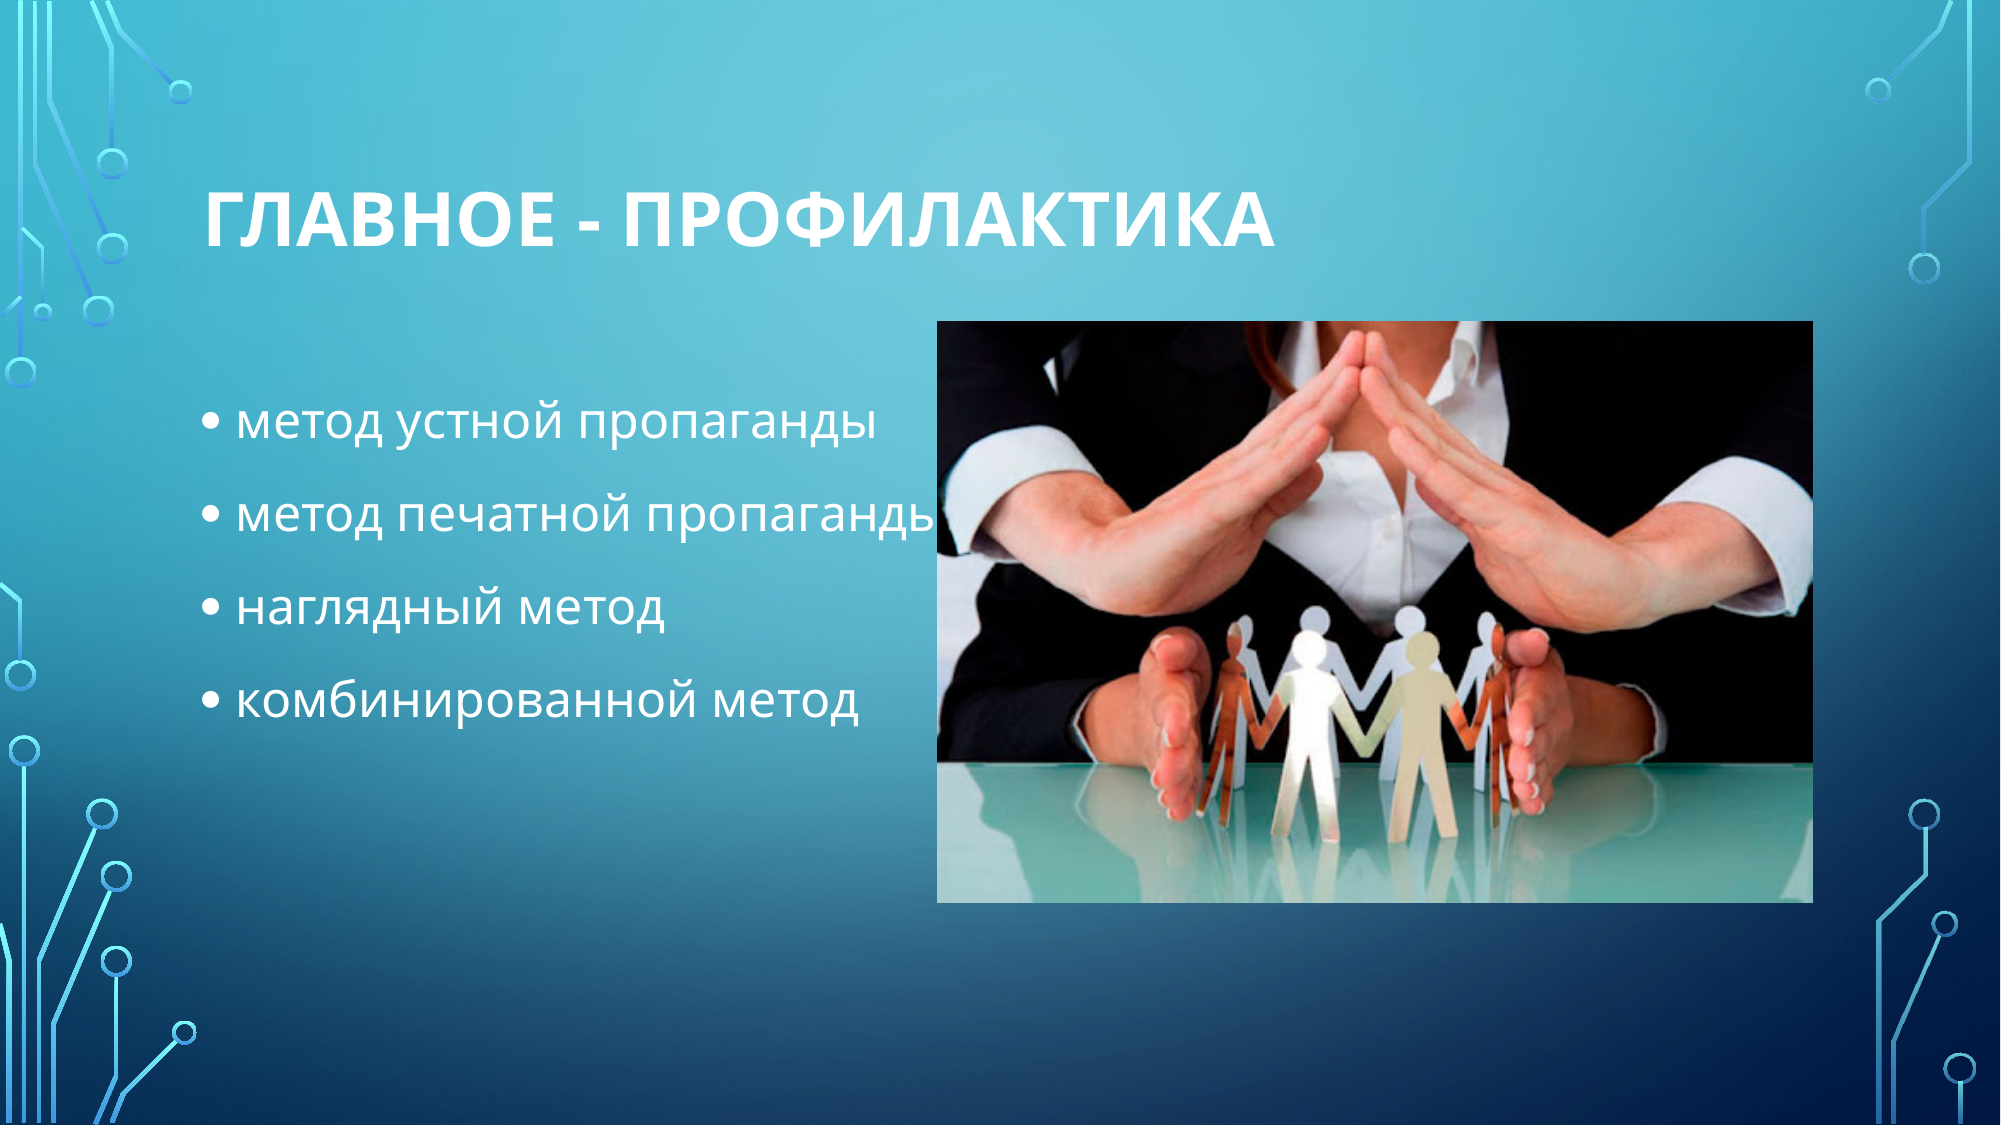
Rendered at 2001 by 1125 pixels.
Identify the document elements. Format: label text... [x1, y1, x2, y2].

picture [937, 321, 1813, 904]
title Главное - профилактика [187, 101, 1813, 344]
list  метод устной пропаганды  метод печатной пропаганды  наглядный метод  комбинированной метод [187, 369, 1813, 950]
